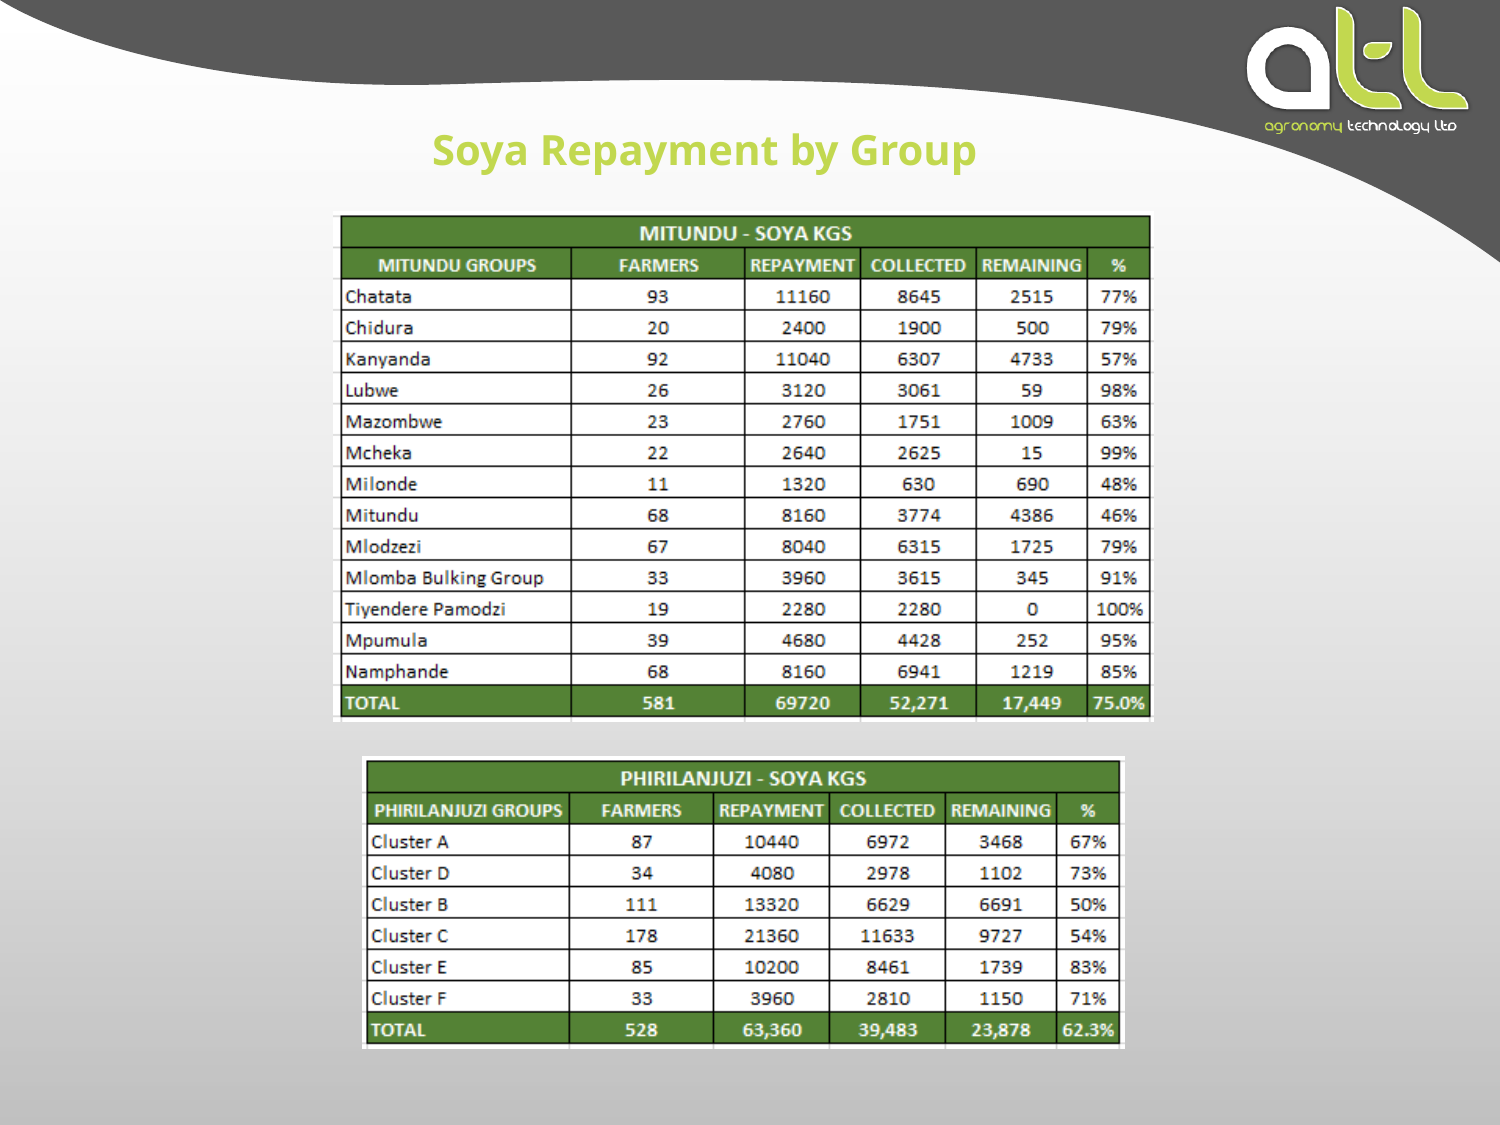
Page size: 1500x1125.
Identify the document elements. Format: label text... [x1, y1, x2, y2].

list [62, 675, 1425, 1075]
title Soya Repayment by Group [117, 116, 1293, 215]
picture [1237, 0, 1476, 134]
picture [333, 211, 1155, 723]
picture [362, 755, 1125, 1049]
